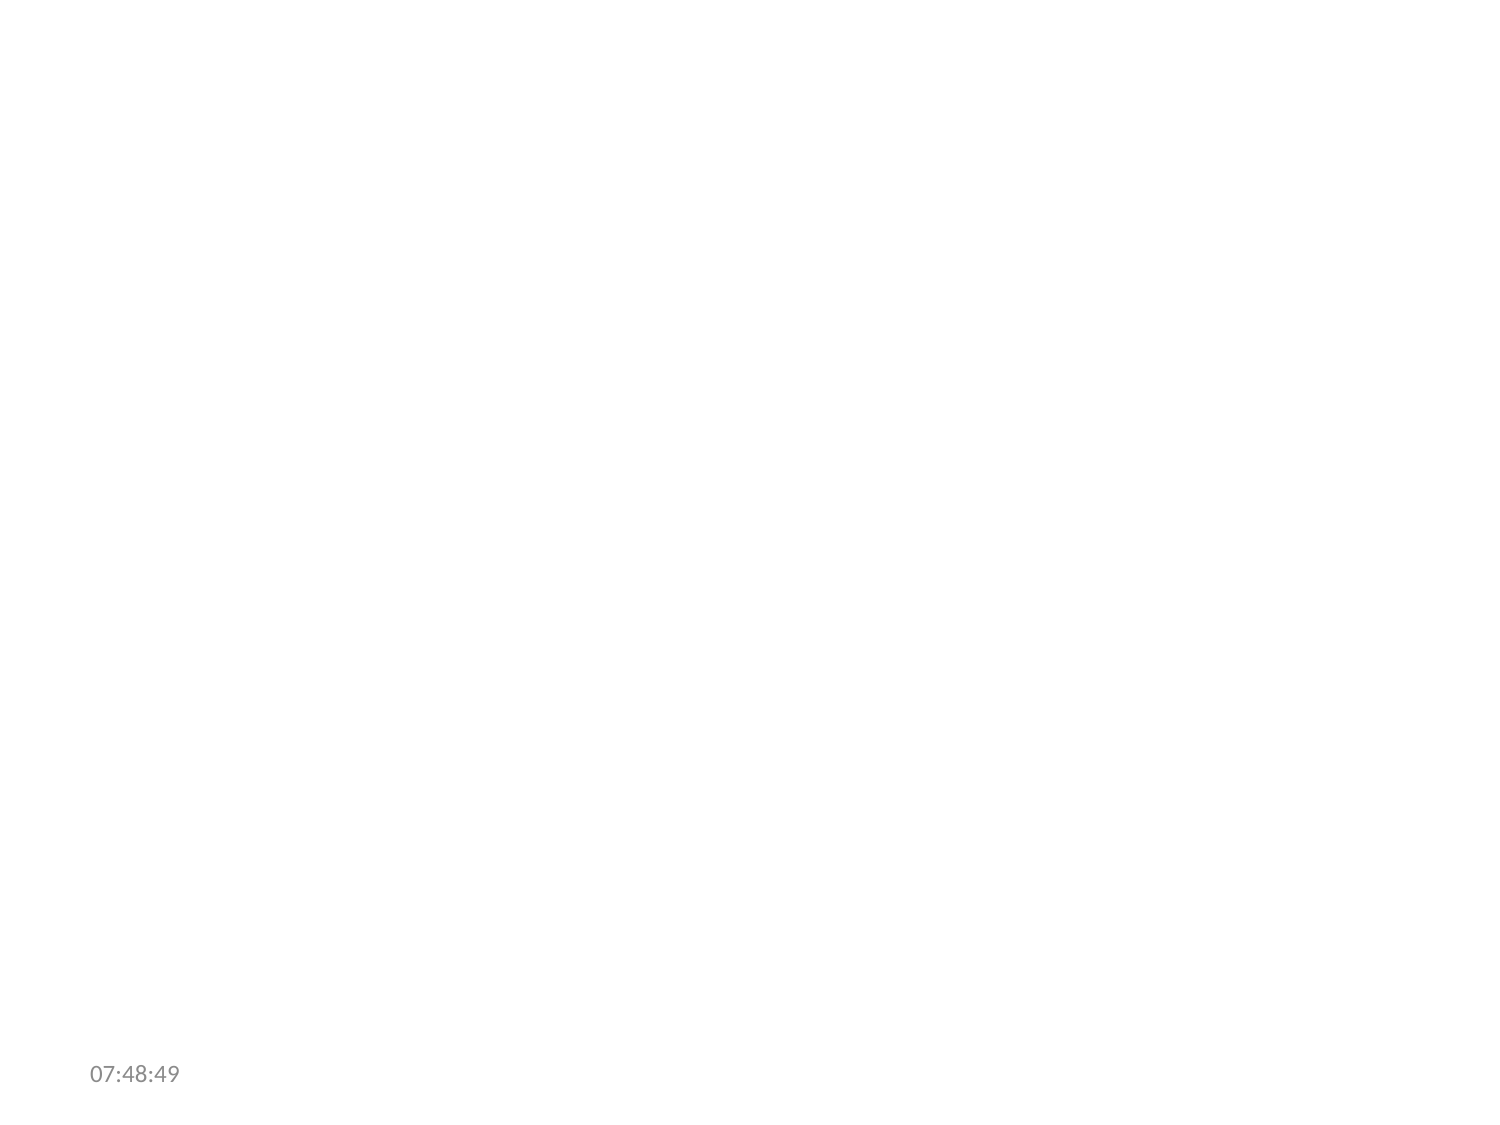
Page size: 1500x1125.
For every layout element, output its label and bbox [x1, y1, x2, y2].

slide_number [75, 1042, 425, 1103]
